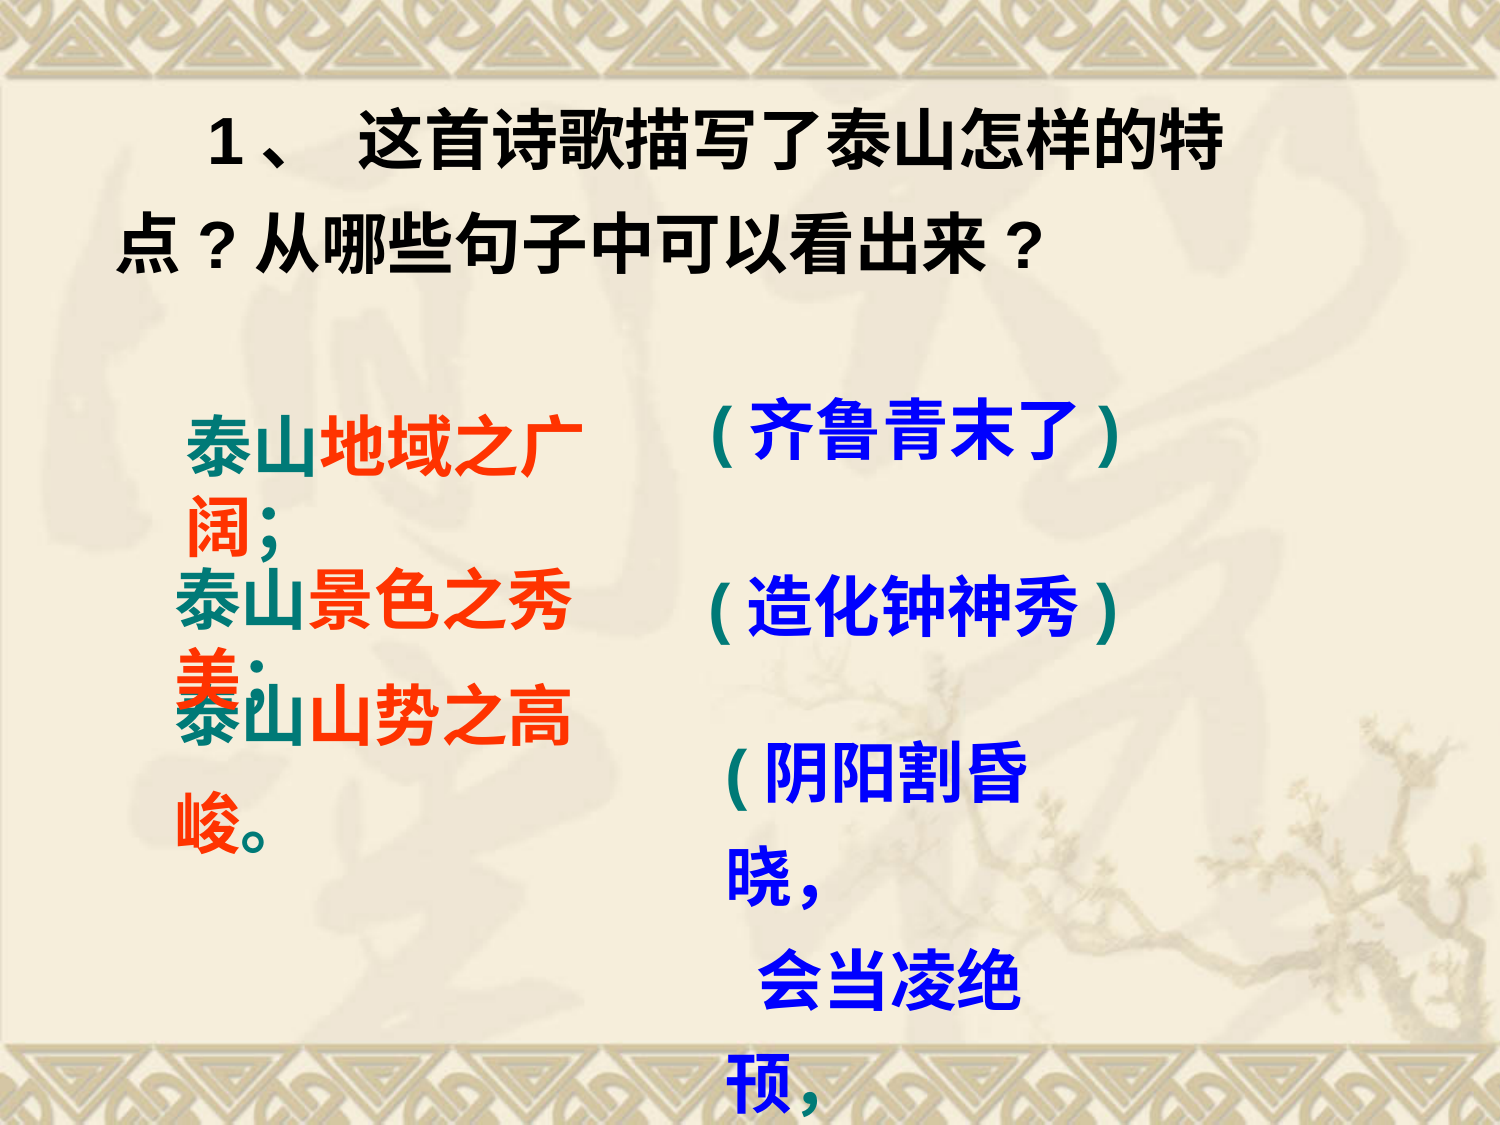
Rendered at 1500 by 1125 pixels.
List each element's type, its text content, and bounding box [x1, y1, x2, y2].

text_box 1、 这首诗歌描写了泰山怎样的特点?从哪些句子中可以看出来? [100, 66, 1353, 369]
picture [0, 0, 1500, 1125]
text_box 泰山山势之高峻。 [159, 638, 700, 869]
text_box 泰山地域之广阔； [171, 397, 680, 572]
text_box 泰山景色之秀美； [159, 550, 676, 726]
text_box (造化钟神秀) [693, 557, 1134, 652]
text_box (阴阳割昏晓， 会当凌绝顸， 一览众山小)。 [710, 699, 1164, 1125]
text_box (齐鲁青末了) [696, 380, 1136, 475]
